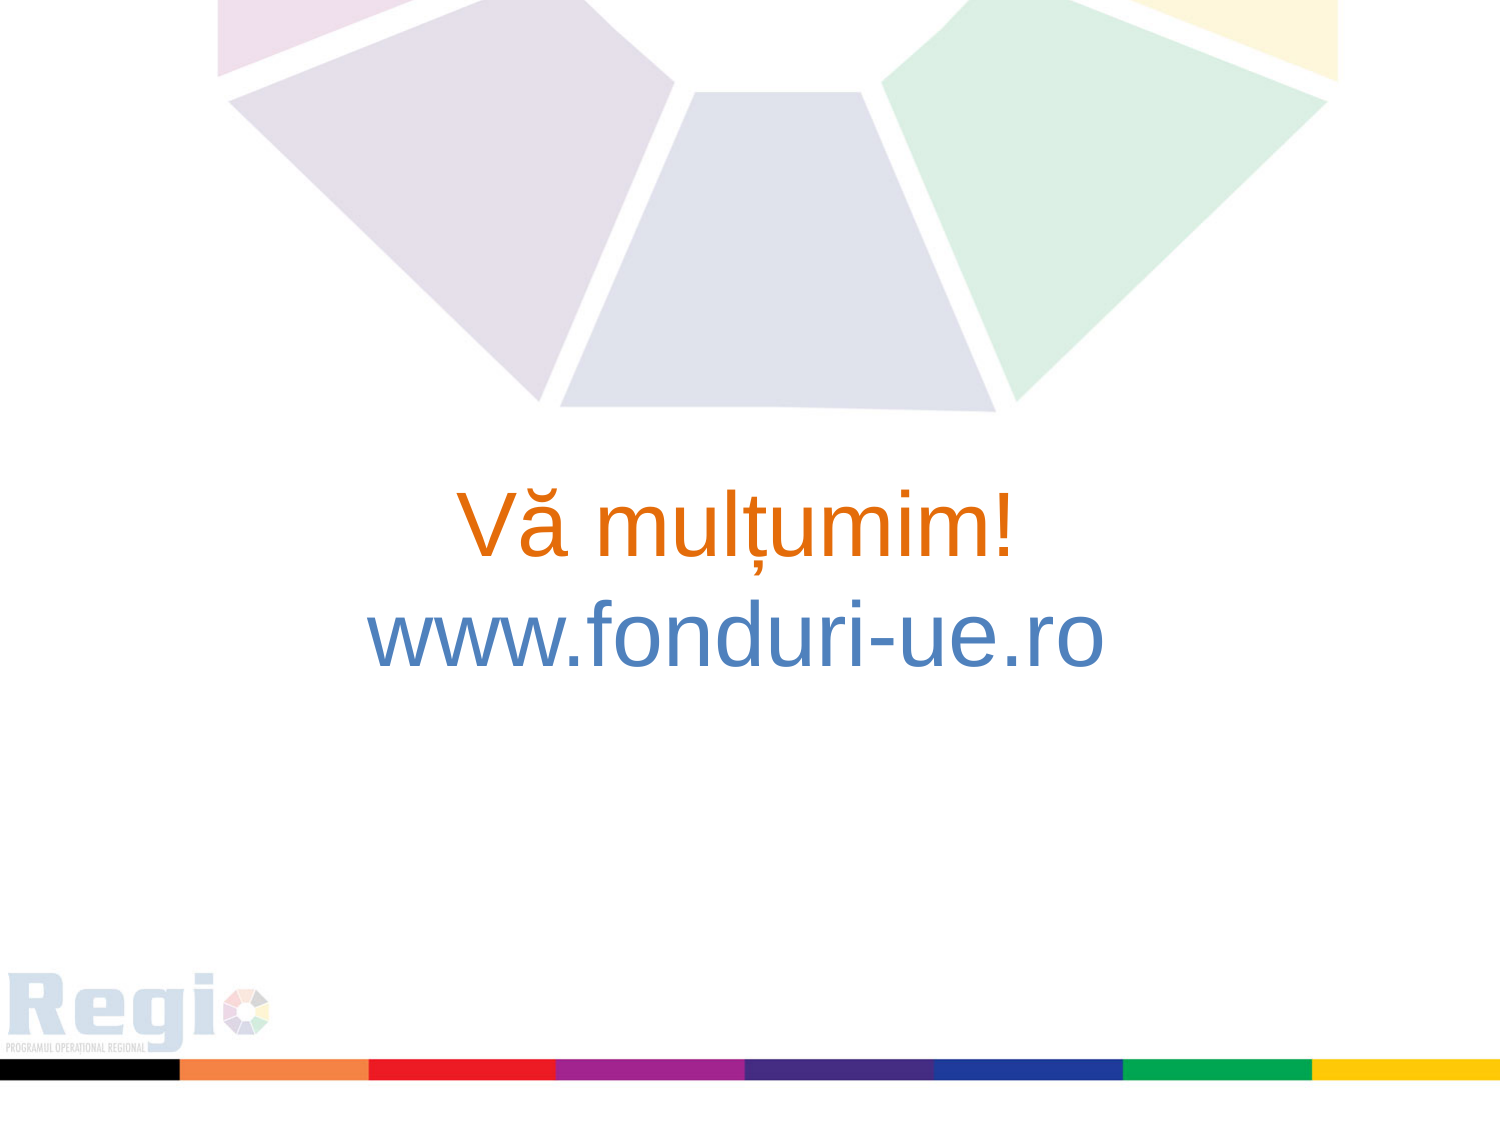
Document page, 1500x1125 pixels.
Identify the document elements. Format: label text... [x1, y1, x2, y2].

picture [0, 0, 1500, 1125]
title Vă mulțumim! www.fonduri-ue.ro [62, 412, 1413, 738]
